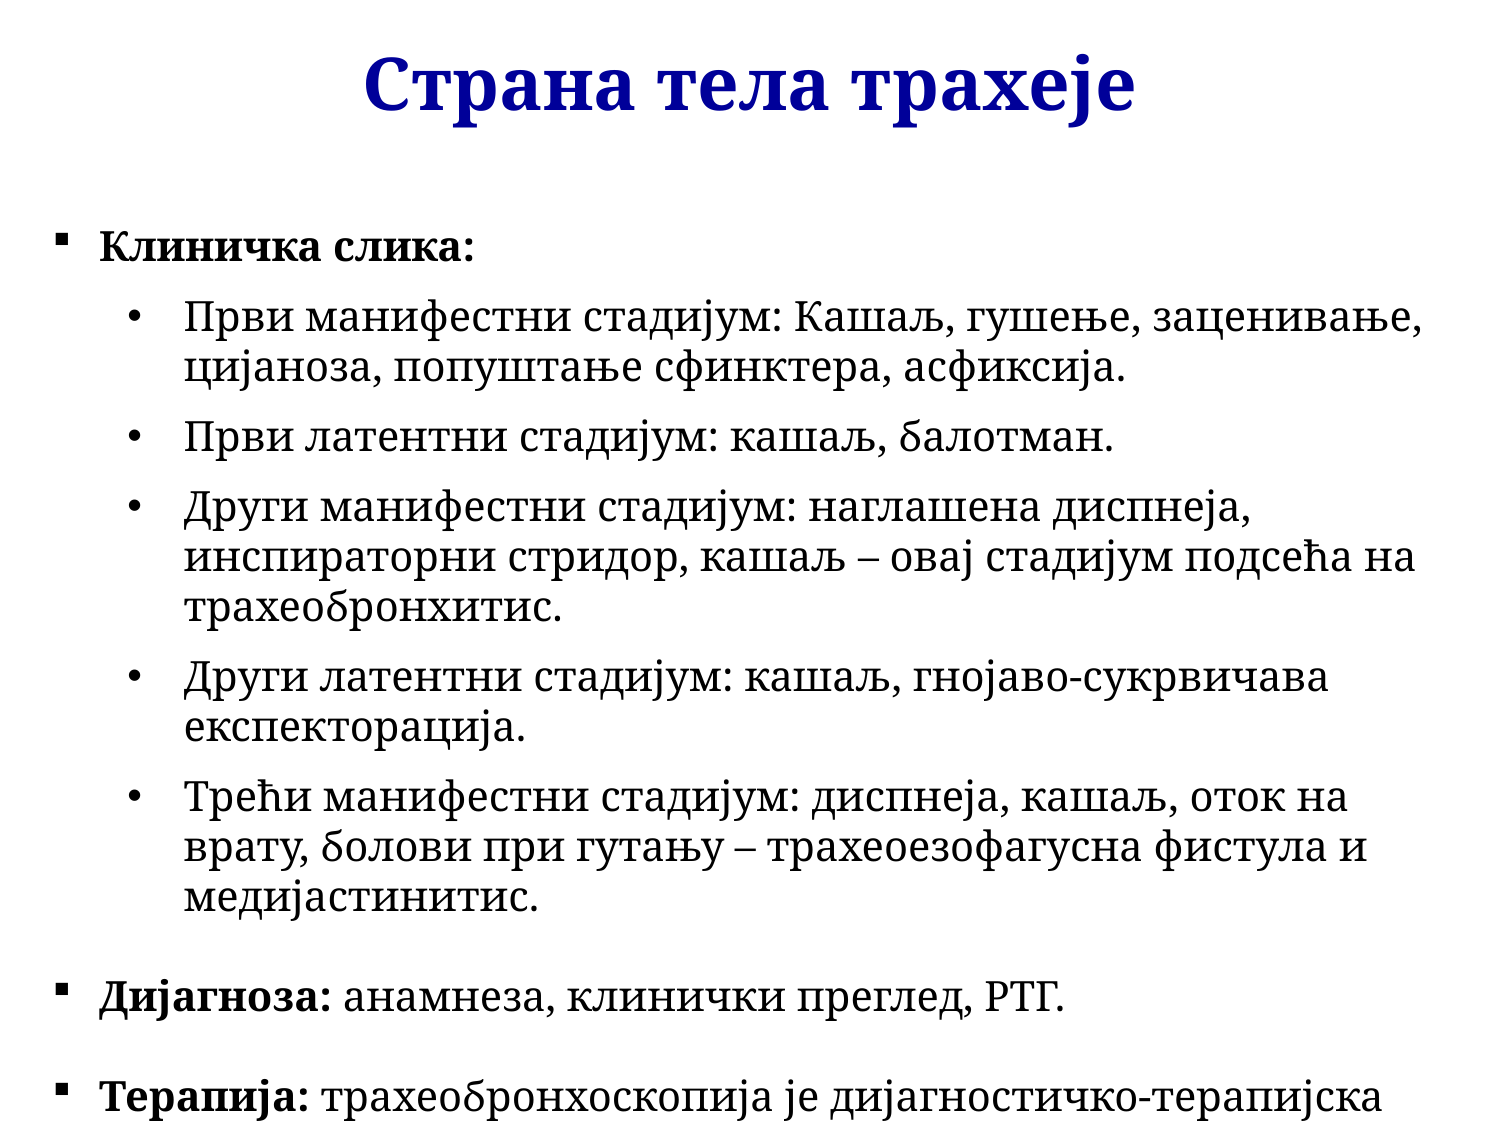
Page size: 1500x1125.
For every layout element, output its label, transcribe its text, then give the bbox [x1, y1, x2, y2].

text_box Страна тела трахеје [0, 12, 1500, 151]
text_box Клиничка слика: Први манифестни стадијум: Кашаљ, гушење, заценивање, цијаноза, попуштање сфинктера, асфиксија. Први латентни стадијум: кашаљ, балотман. Други манифестни стадијум: наглашена диспнеја, инспираторни стридор, кашаљ – овај стадијум подсећа на трахеобронхитис. Други латентни стадијум: кашаљ, гнојаво-сукрвичава експекторација. Трећи манифестни стадијум: диспнеја, кашаљ, оток на врату, болови при гутању – трахеоезофагусна фистула и медијастинитис. Дијагноза: анамнеза, клинички преглед, РТГ. Терапија: трахеобронхоскопија је дијагностичко-терапијска метода. [37, 212, 1488, 1125]
